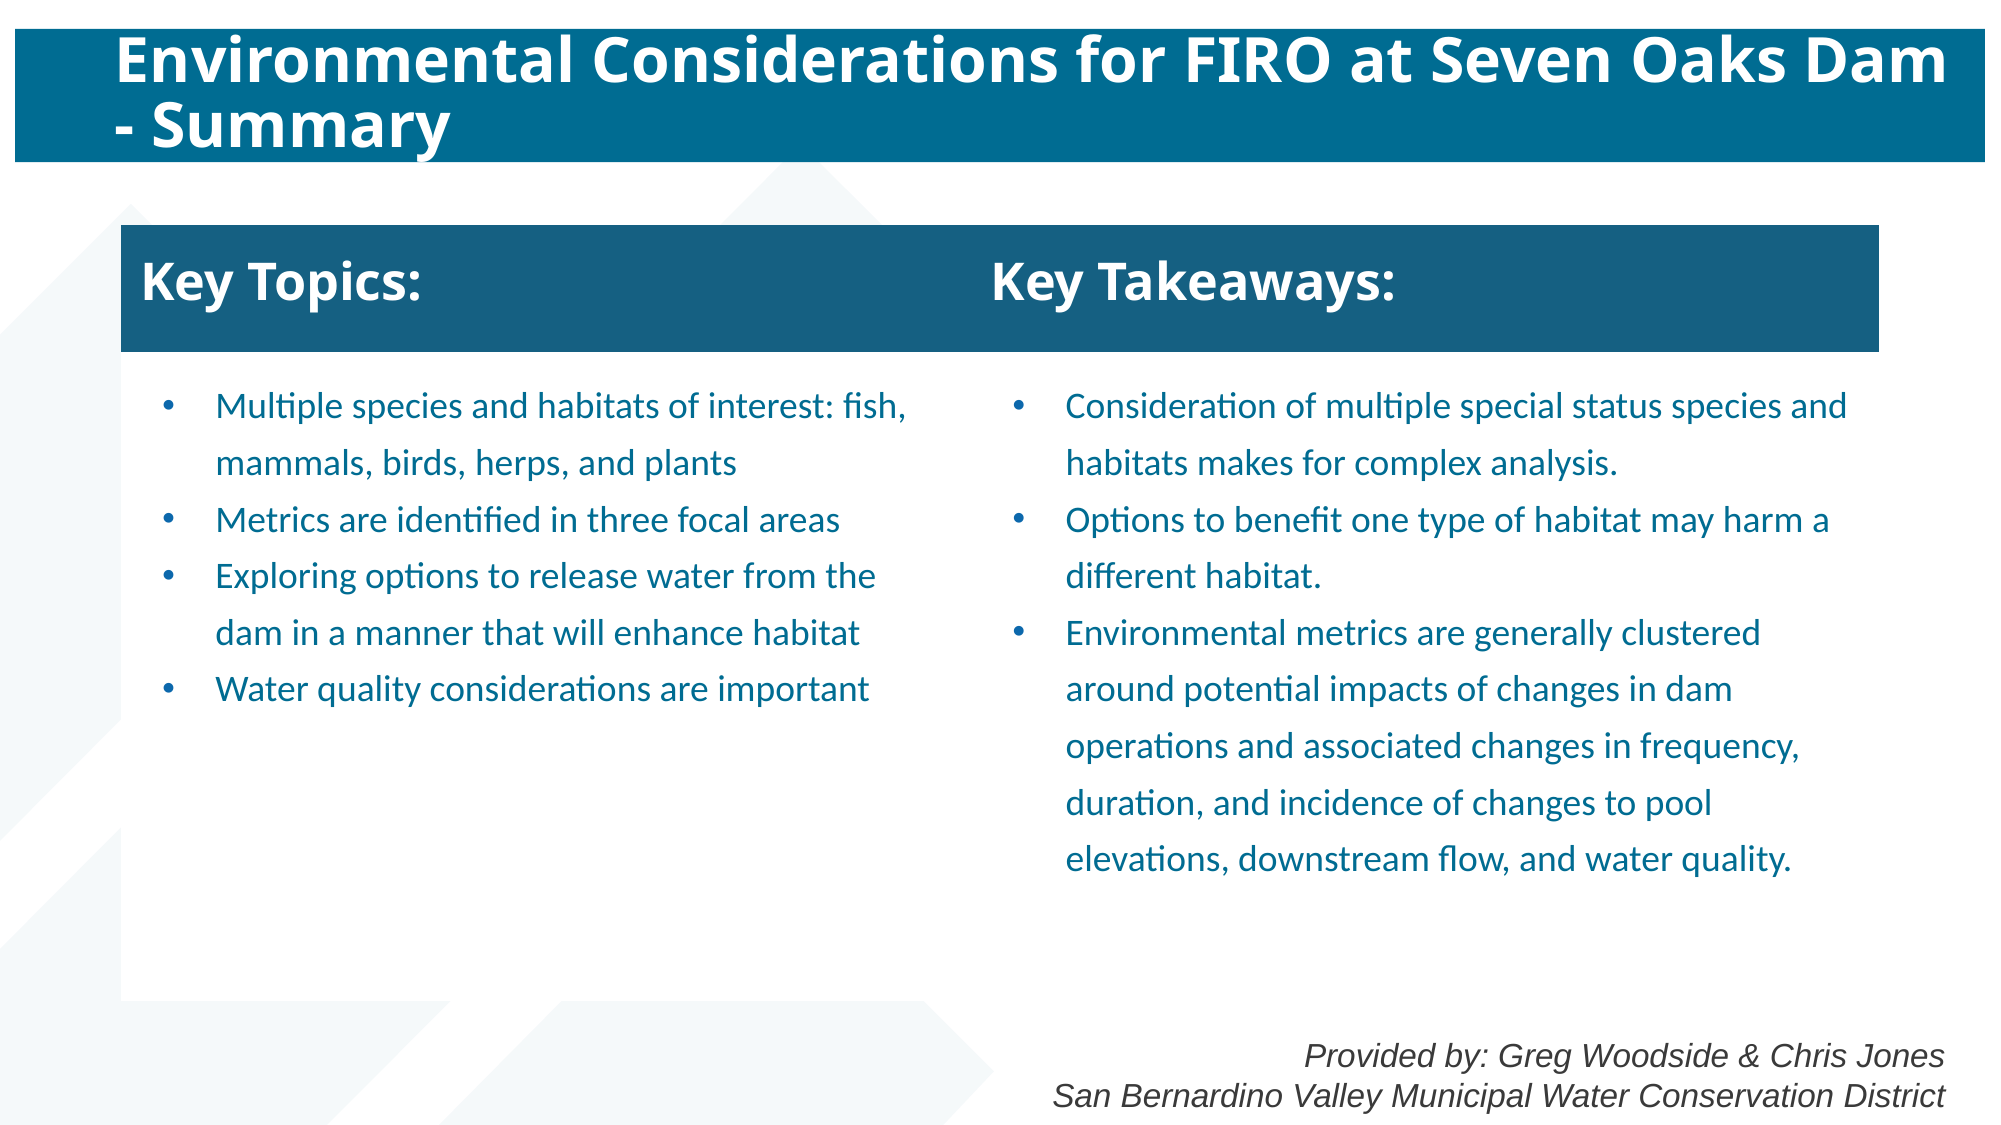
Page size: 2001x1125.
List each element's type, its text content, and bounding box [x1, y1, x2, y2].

table_header Key Topics: [121, 225, 971, 352]
text_box Provided by: Greg Woodside & Chris Jones San Bernardino Valley Municipal Water Conservation District [974, 1023, 1967, 1124]
table_header Key Takeaways: [971, 225, 1879, 352]
table_cell Multiple species and habitats of interest: fish, mammals, birds, herps, and plants Metrics are identified in three focal areas Exploring options to release water from the dam in a manner that will enhance habitat Water quality considerations are important [121, 352, 971, 1001]
title Environmental Considerations for FIRO at Seven Oaks Dam - Summary [15, 28, 1985, 163]
table_cell Consideration of multiple special status species and habitats makes for complex analysis. Options to benefit one type of habitat may harm a different habitat. Environmental metrics are generally clustered around potential impacts of changes in dam operations and associated changes in frequency, duration, and incidence of changes to pool elevations, downstream flow, and water quality. [971, 352, 1879, 1001]
